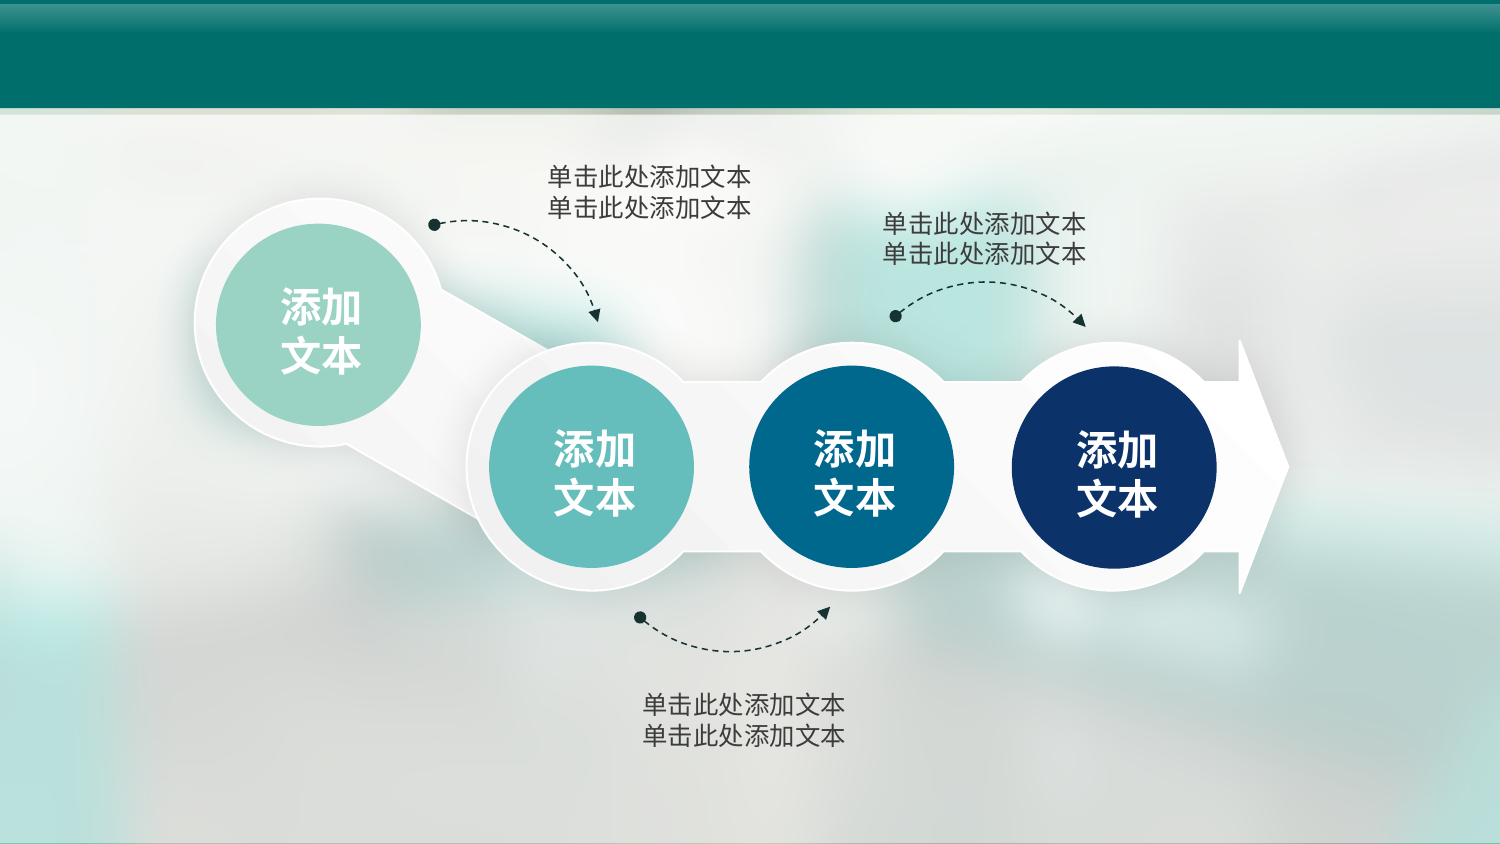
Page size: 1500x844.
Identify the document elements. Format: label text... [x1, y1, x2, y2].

text_box 单击此处添加文本 单击此处添加文本 [532, 153, 774, 198]
text_box 单击此处添加文本 单击此处添加文本 [627, 681, 868, 758]
text_box [634, 594, 831, 652]
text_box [194, 198, 1289, 594]
picture [0, 109, 1500, 114]
